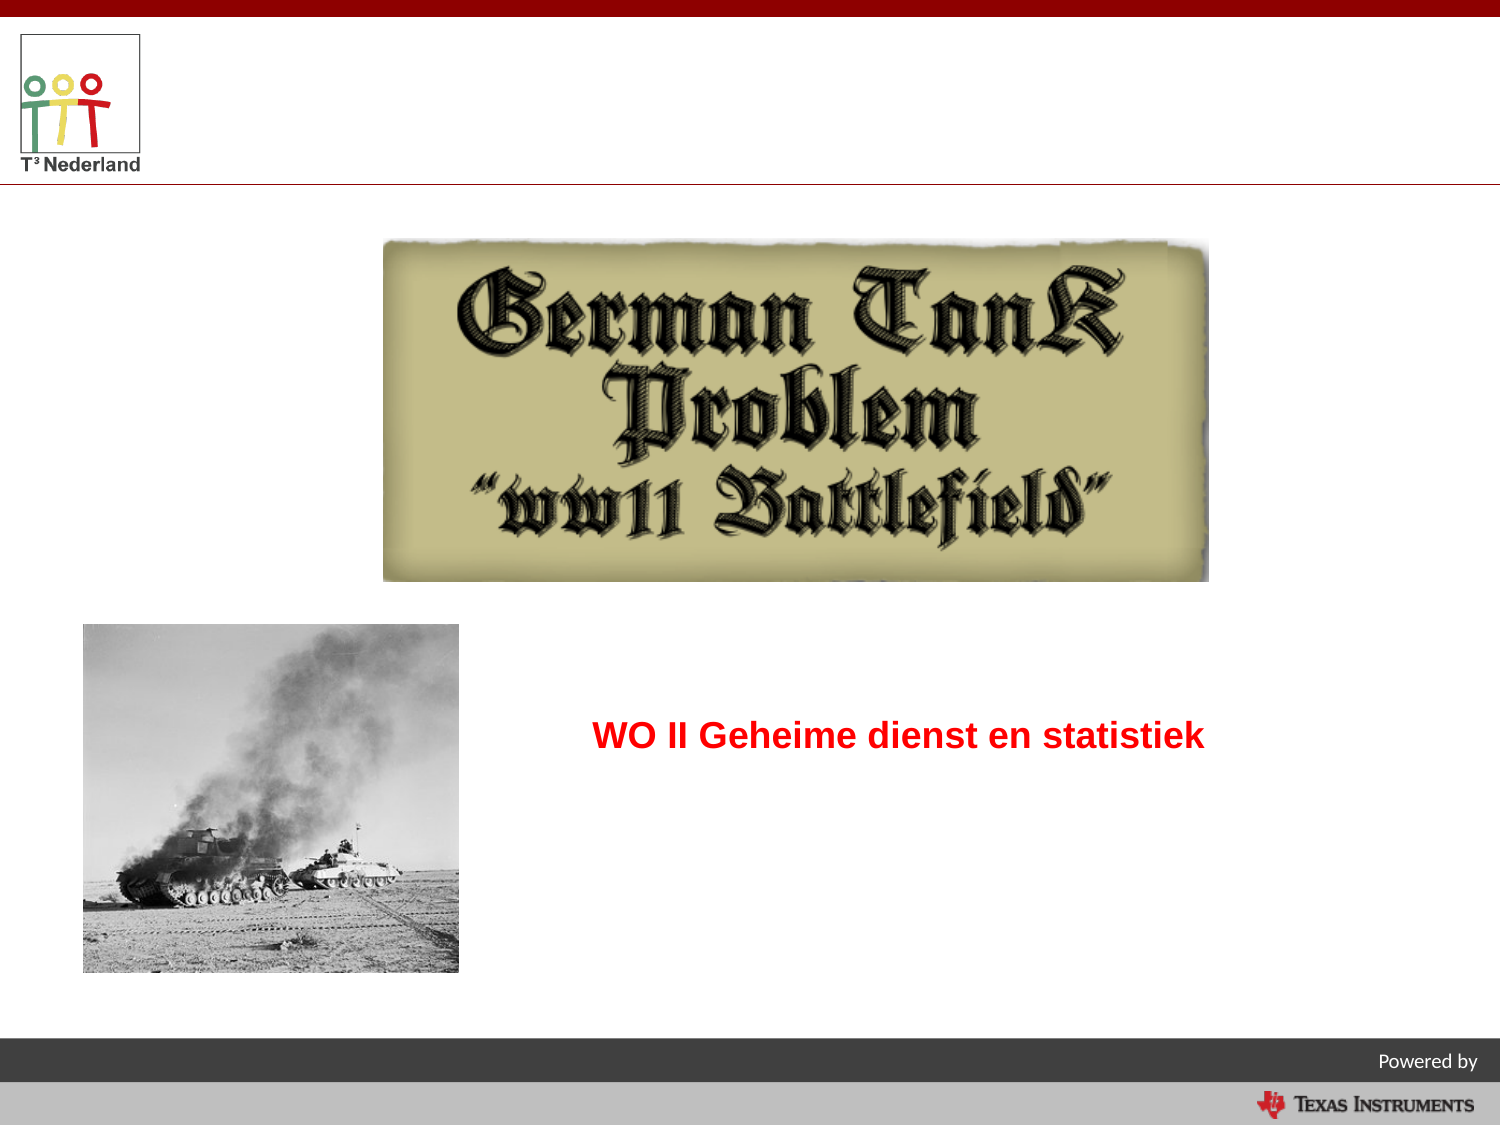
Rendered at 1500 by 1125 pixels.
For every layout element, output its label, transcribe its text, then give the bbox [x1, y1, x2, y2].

picture [1257, 1091, 1474, 1119]
picture [383, 238, 1209, 582]
text_box [0, 1036, 1500, 1084]
text_box WO II Geheime dienst en statistiek [577, 704, 1358, 764]
text_box [0, 0, 1500, 19]
picture [83, 624, 460, 973]
text_box Powered by [1363, 1040, 1493, 1081]
picture [17, 31, 143, 173]
text_box [0, 1084, 1500, 1125]
